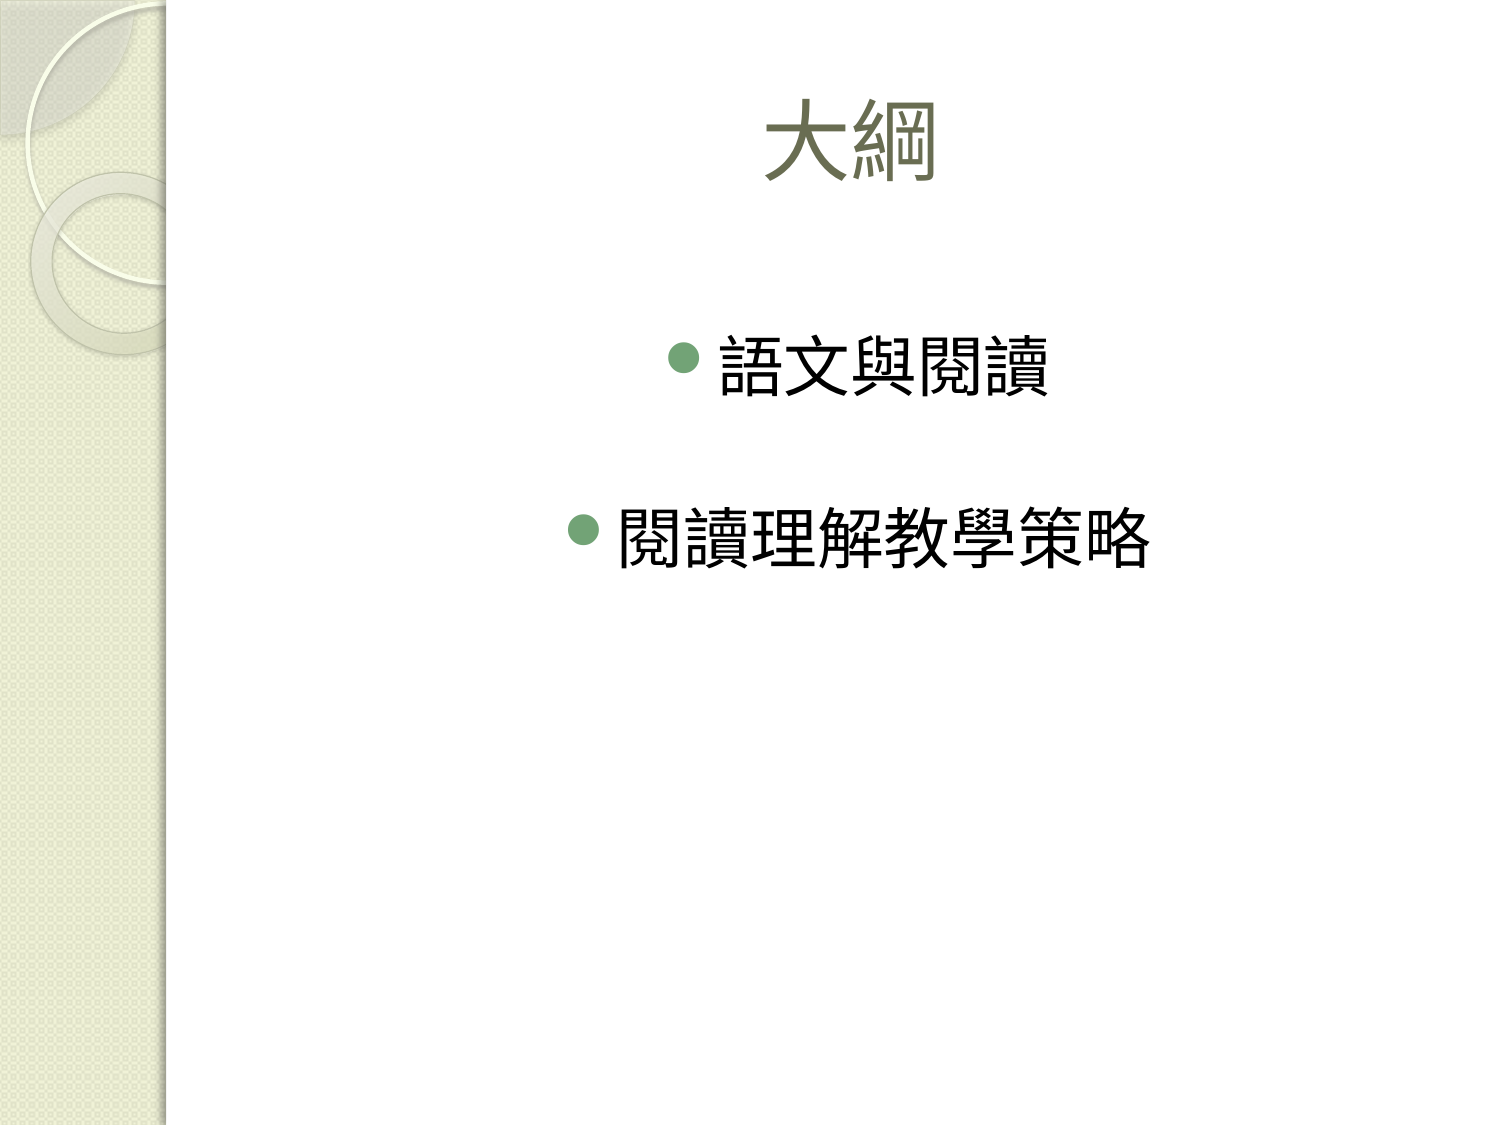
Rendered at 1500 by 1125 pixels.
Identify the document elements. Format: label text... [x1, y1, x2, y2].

list 語文與閱讀 閱讀理解教學策略 [235, 237, 1466, 1025]
title 大綱 [235, 45, 1466, 233]
